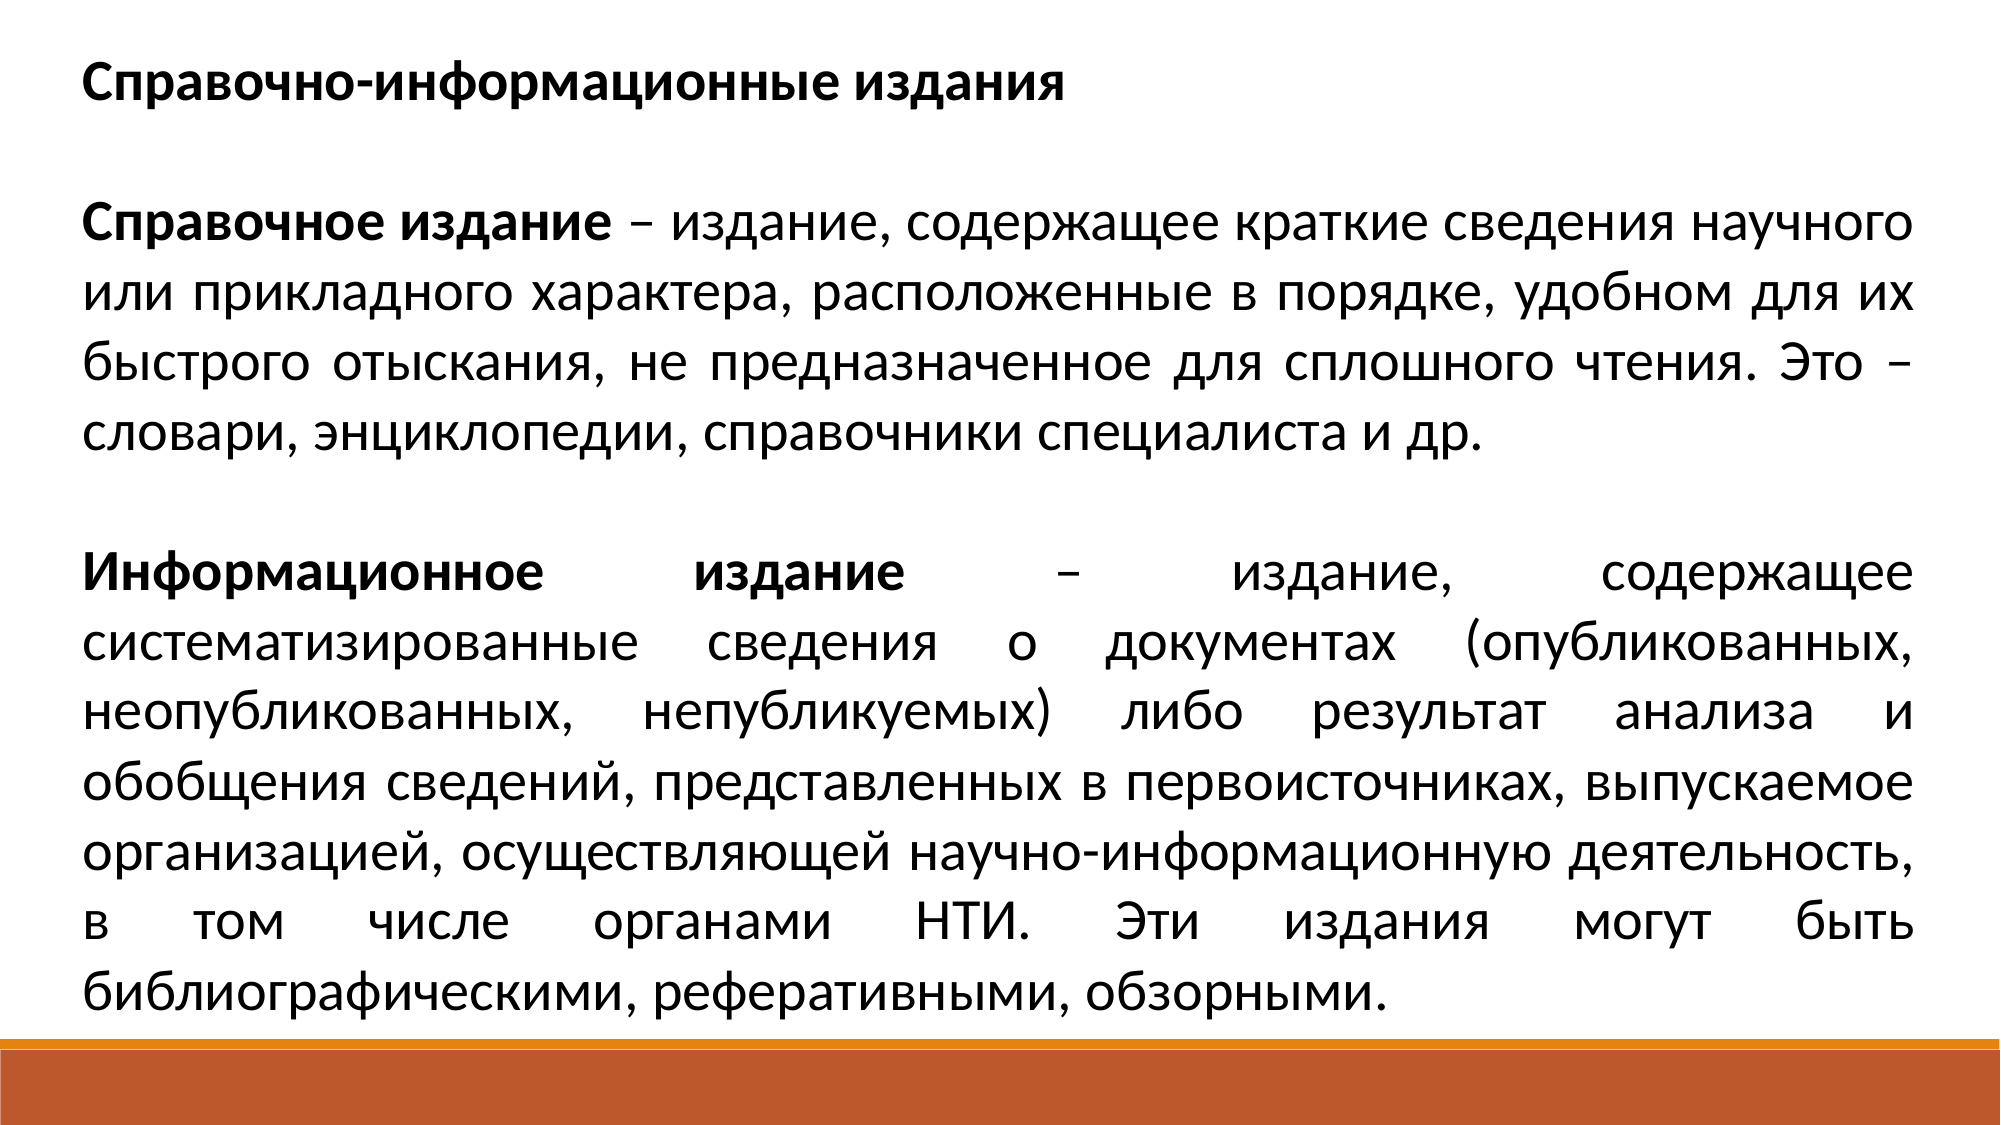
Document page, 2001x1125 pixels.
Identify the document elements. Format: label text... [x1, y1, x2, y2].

text_box Справочно-информационные издания Справочное издание – издание, содержащее краткие сведения научного или прикладного характера, расположенные в порядке, удобном для их быстрого отыскания, не предназначенное для сплошного чтения. Это – словари, энциклопедии, справочники специалиста и др. Информационное издание – издание, содержащее систематизированные сведения о документах (опубликованных, неопубликованных, непубликуемых) либо результат анализа и обобщения сведений, представленных в первоисточниках, выпускаемое организацией, осуществляющей научно-информационную деятельность, в том числе органами НТИ. Эти издания могут быть библиографическими, реферативными, обзорными. [68, 34, 1930, 1029]
